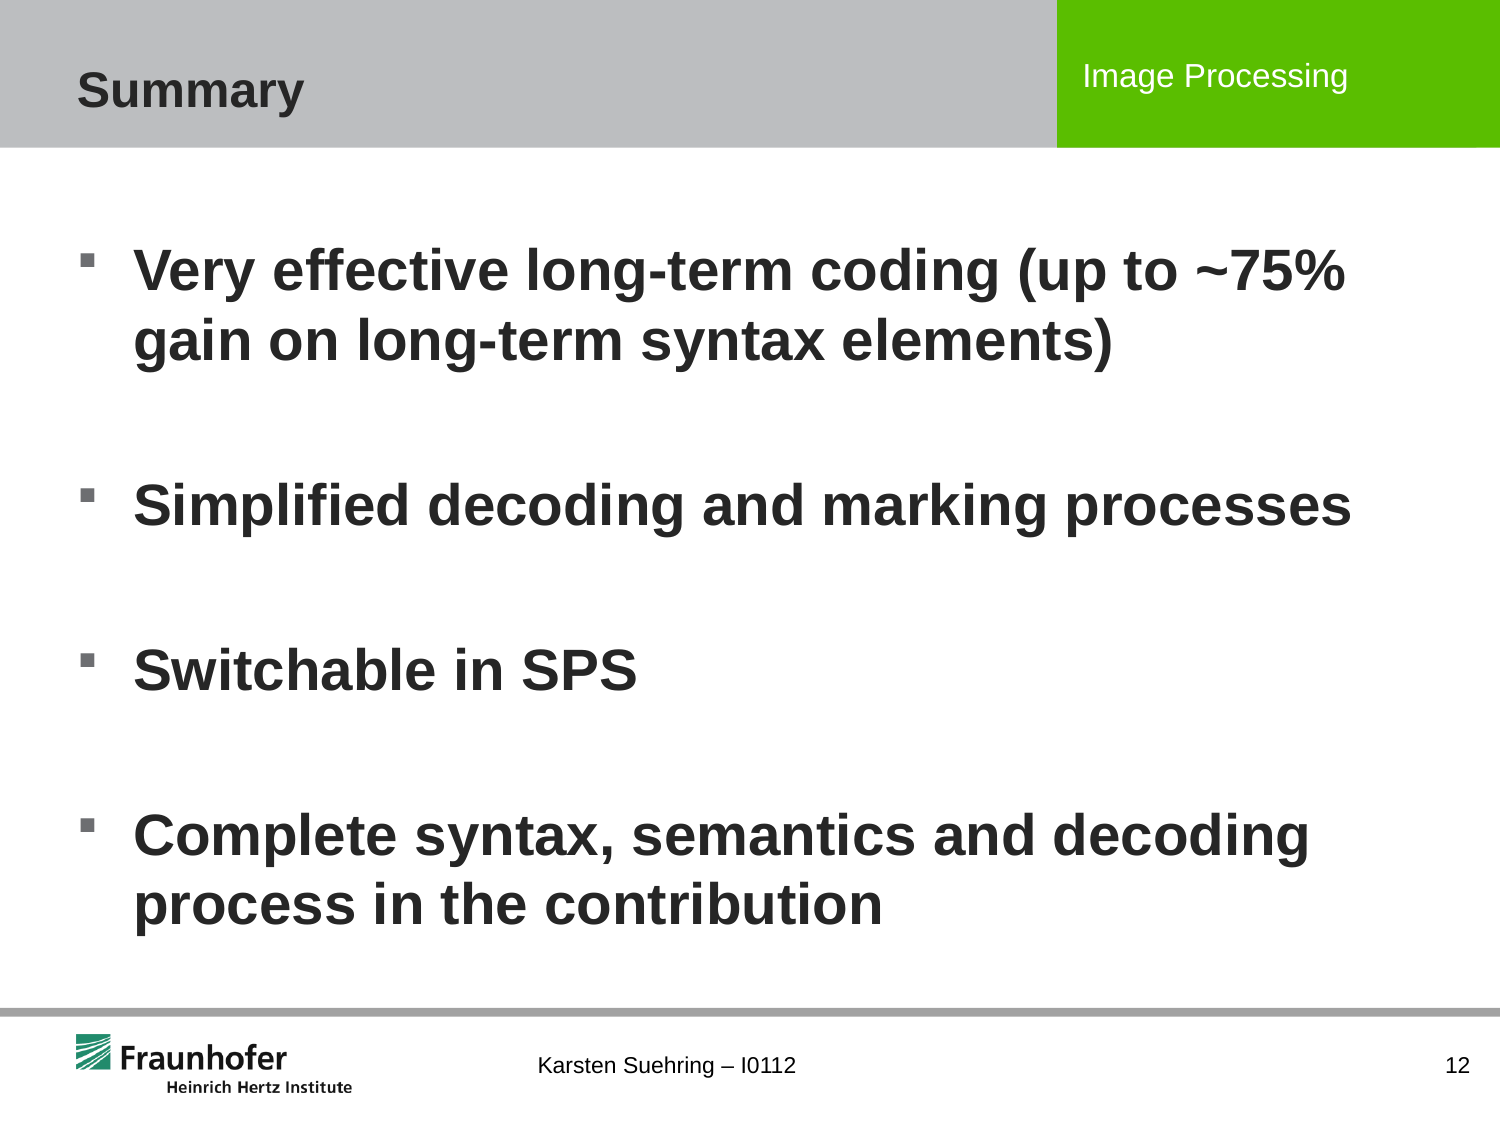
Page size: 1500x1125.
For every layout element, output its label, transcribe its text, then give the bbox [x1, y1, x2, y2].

picture [76, 1034, 352, 1093]
footer Karsten Suehring – I0112 [442, 1034, 1008, 1094]
slide_number 12 [1394, 1034, 1471, 1094]
list Very effective long-term coding (up to ~75% gain on long-term syntax elements) Simplified decoding and marking processes Switchable in SPS Complete syntax, semantics and decoding process in the contribution [76, 231, 1471, 973]
title Summary [76, 58, 1022, 118]
